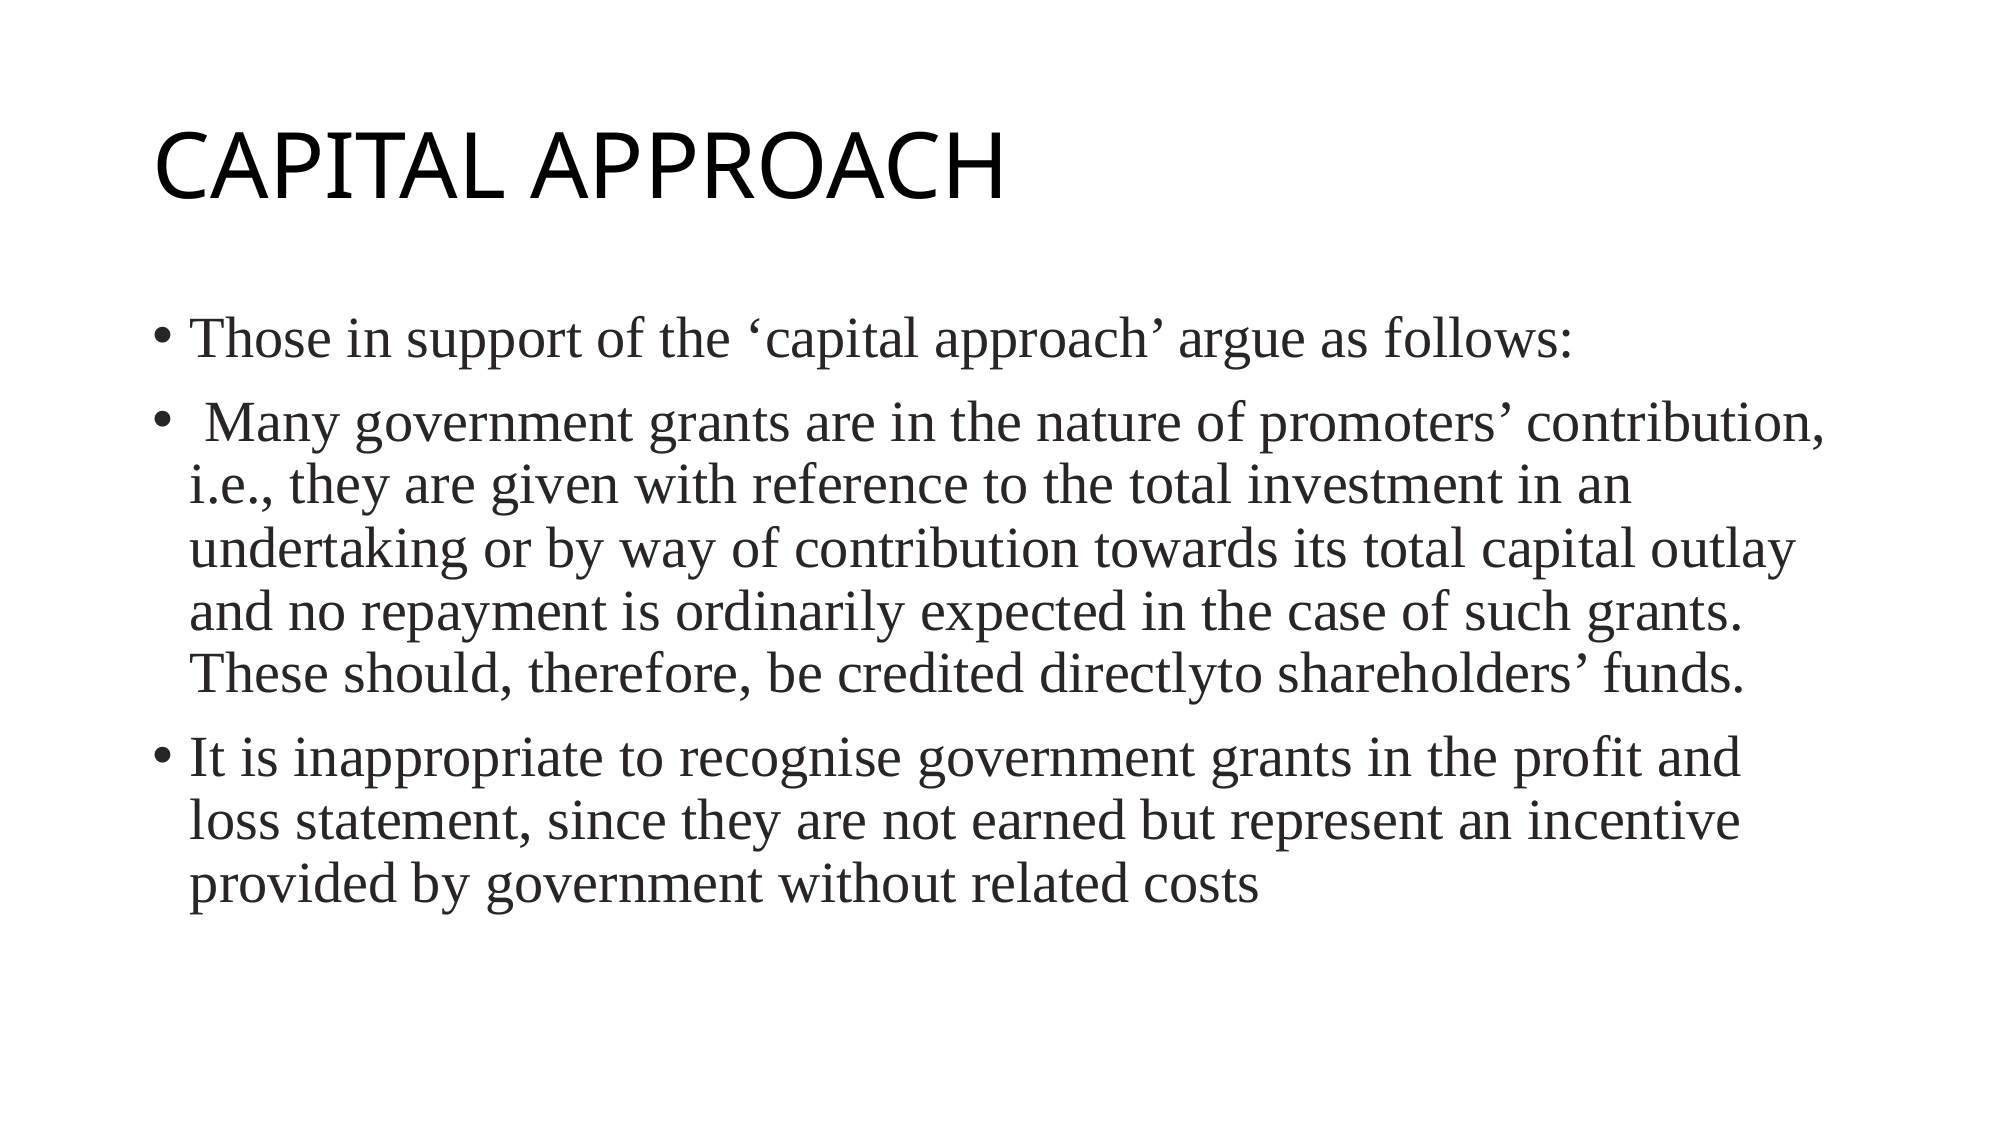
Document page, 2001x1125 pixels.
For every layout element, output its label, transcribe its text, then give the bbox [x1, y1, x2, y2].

title CAPITAL APPROACH [137, 59, 1863, 278]
list Those in support of the ‘capital approach’ argue as follows: Many government grants are in the nature of promoters’ contribution, i.e., they are given with reference to the total investment in an undertaking or by way of contribution towards its total capital outlay and no repayment is ordinarily expected in the case of such grants. These should, therefore, be credited directlyto shareholders’ funds. It is inappropriate to recognise government grants in the profit and loss statement, since they are not earned but represent an incentive provided by government without related costs [137, 299, 1863, 1014]
